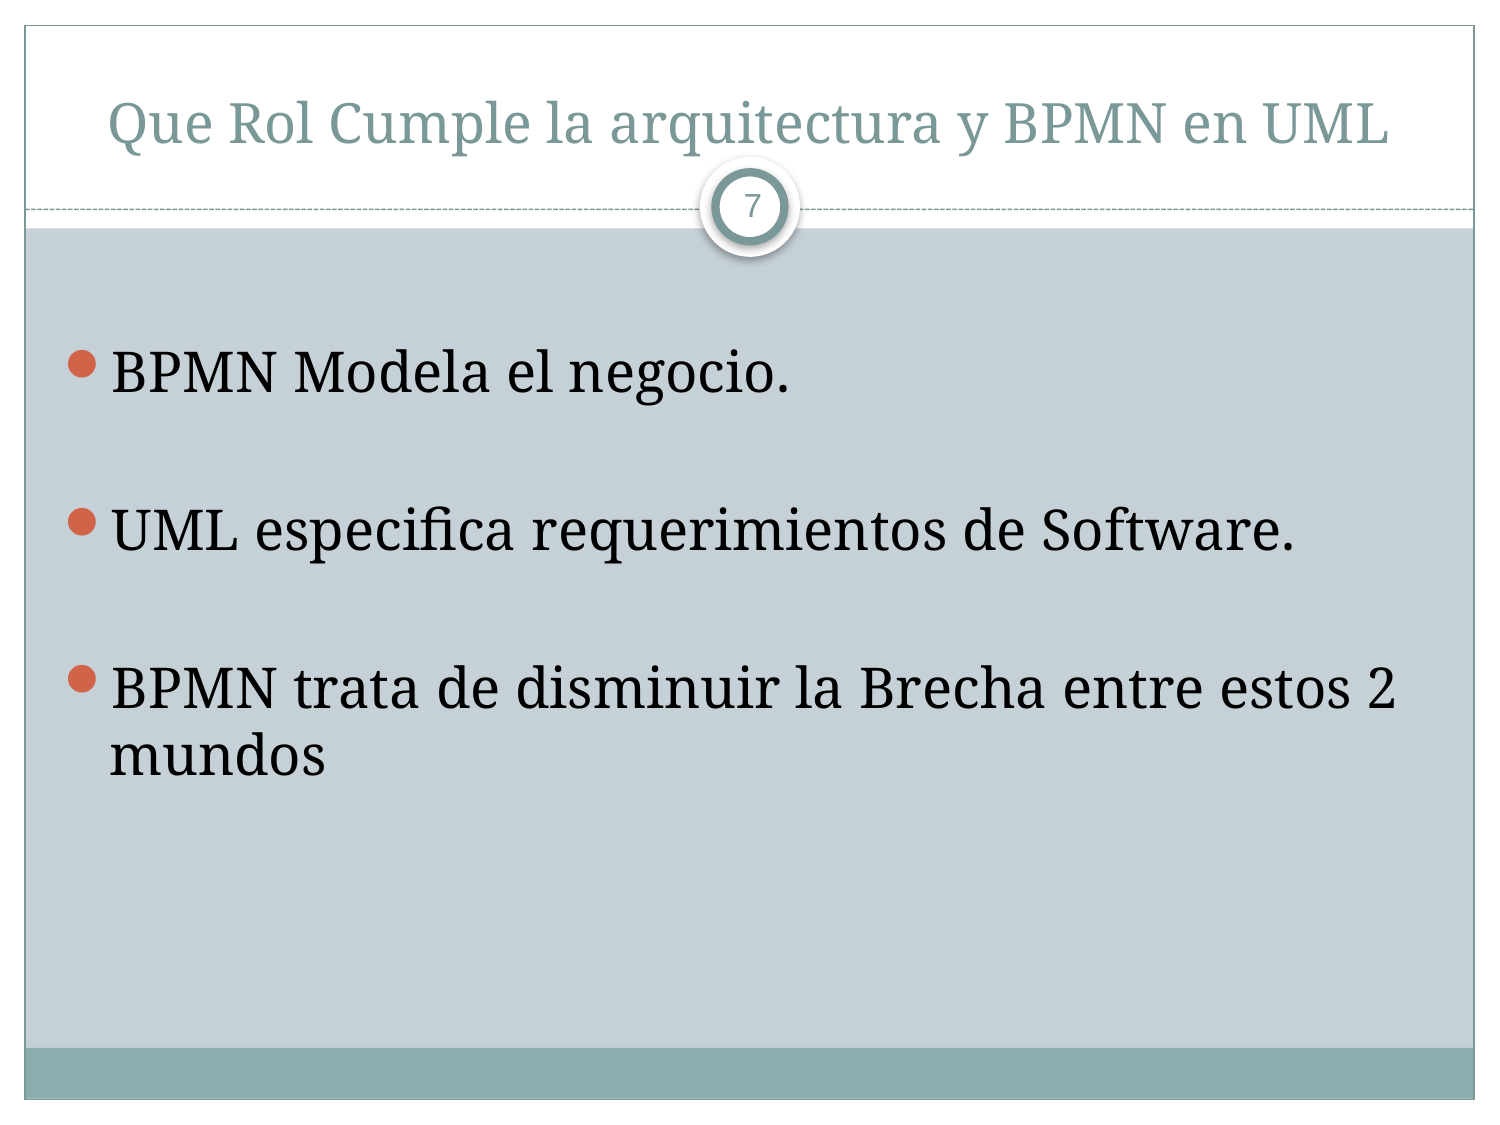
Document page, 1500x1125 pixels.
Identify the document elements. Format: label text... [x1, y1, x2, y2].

list BPMN Modela el negocio. UML especifica requerimientos de Software. BPMN trata de disminuir la Brecha entre estos 2 mundos [49, 250, 1445, 1001]
slide_number 7 [715, 168, 791, 241]
title Que Rol Cumple la arquitectura y BPMN en UML [49, 37, 1450, 162]
